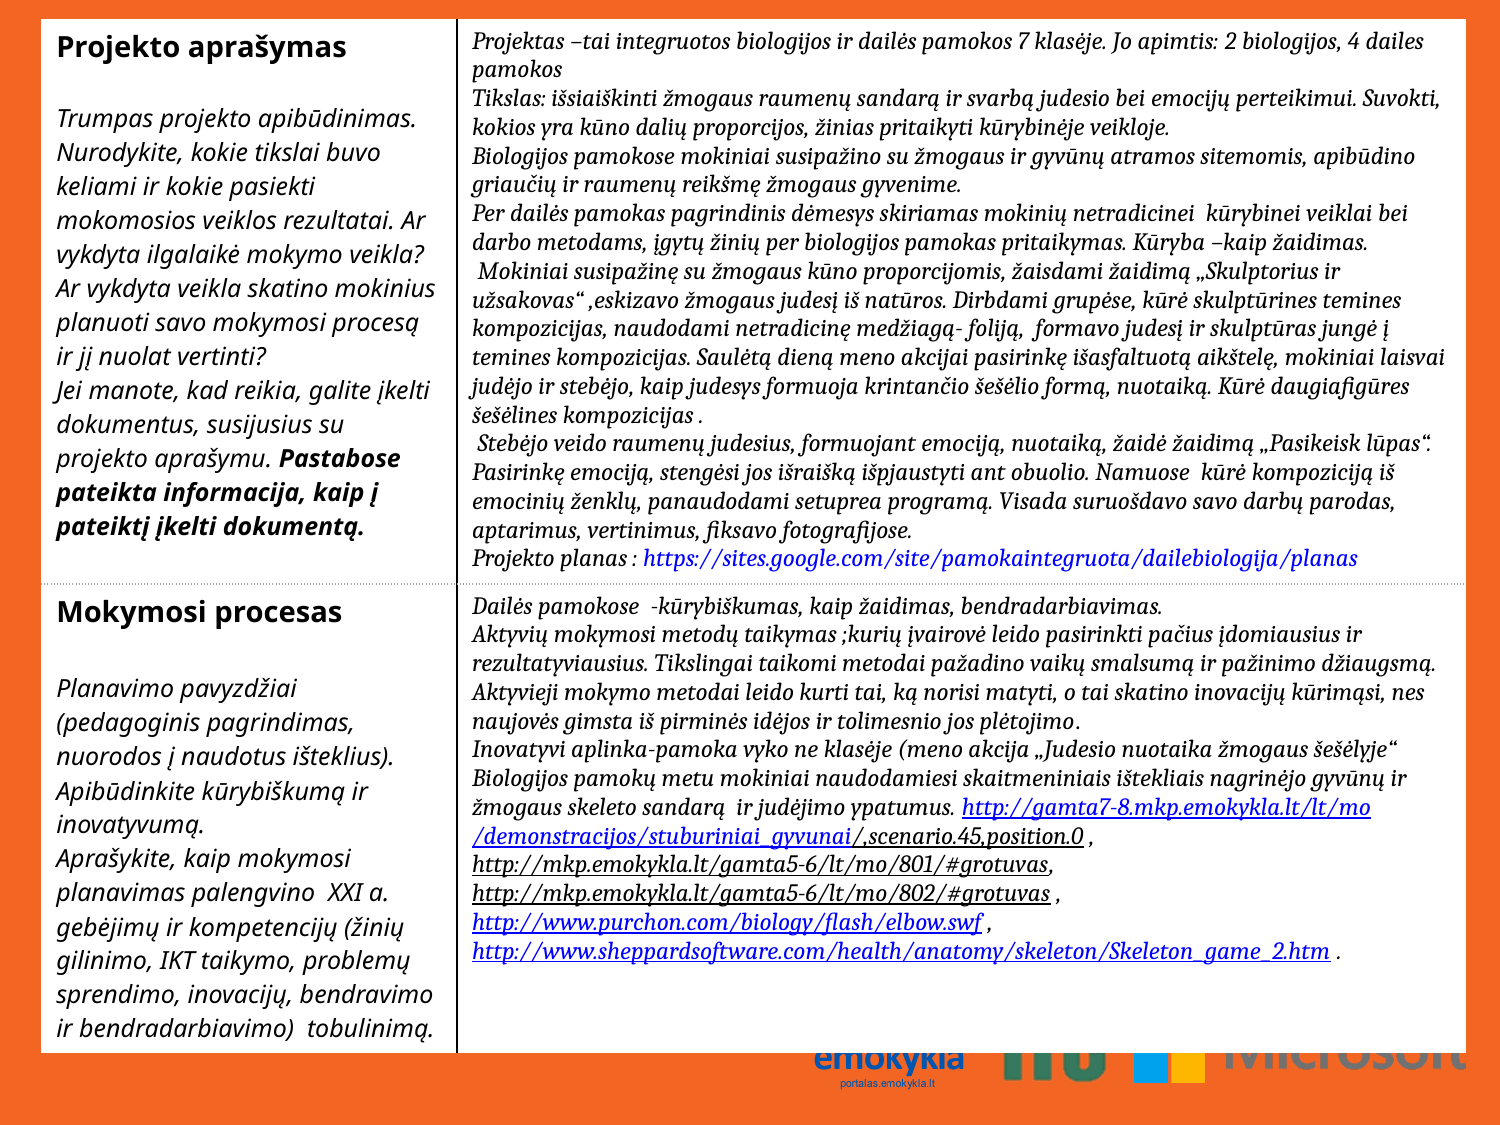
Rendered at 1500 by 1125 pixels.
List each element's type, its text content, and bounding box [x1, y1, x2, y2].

table_header Projektas –tai integruotos biologijos ir dailės pamokos 7 klasėje. Jo apimtis: 2 biologijos, 4 dailes pamokos Tikslas: išsiaiškinti žmogaus raumenų sandarą ir svarbą judesio bei emocijų perteikimui. Suvokti, kokios yra kūno dalių proporcijos, žinias pritaikyti kūrybinėje veikloje. Biologijos pamokose mokiniai susipažino su žmogaus ir gyvūnų atramos sitemomis, apibūdino griaučių ir raumenų reikšmę žmogaus gyvenime. Per dailės pamokas pagrindinis dėmesys skiriamas mokinių netradicinei kūrybinei veiklai bei darbo metodams, įgytų žinių per biologijos pamokas pritaikymas. Kūryba –kaip žaidimas. Mokiniai susipažinę su žmogaus kūno proporcijomis, žaisdami žaidimą „Skulptorius ir užsakovas“ ,eskizavo žmogaus judesį iš natūros. Dirbdami grupėse, kūrė skulptūrines temines kompozicijas, naudodami netradicinę medžiagą- foliją, formavo judesį ir skulptūras jungė į temines kompozicijas. Saulėtą dieną meno akcijai pasirinkę išasfaltuotą aikštelę, mokiniai laisvai judėjo ir stebėjo, kaip judesys formuoja krintančio šešėlio formą, nuotaiką. Kūrė daugiafigūres šešėlines kompozicijas . Stebėjo veido raumenų judesius, formuojant emociją, nuotaiką, žaidė žaidimą „Pasikeisk lūpas“. Pasirinkę emociją, stengėsi jos išraišką išpjaustyti ant obuolio. Namuose kūrė kompoziciją iš emocinių ženklų, panaudodami setuprea programą. Visada suruošdavo savo darbų parodas, aptarimus, vertinimus, fiksavo fotografijose. Projekto planas : https://sites.google.com/site/pamokaintegruota/dailebiologija/planas [458, 19, 1466, 584]
table_cell Mokymosi procesas Planavimo pavyzdžiai (pedagoginis pagrindimas, nuorodos į naudotus išteklius). Apibūdinkite kūrybiškumą ir inovatyvumą. Aprašykite, kaip mokymosi planavimas palengvino XXI a. gebėjimų ir kompetencijų (žinių gilinimo, IKT taikymo, problemų sprendimo, inovacijų, bendravimo ir bendradarbiavimo) tobulinimą. [41, 584, 456, 1053]
table_header Projekto aprašymas Trumpas projekto apibūdinimas. Nurodykite, kokie tikslai buvo keliami ir kokie pasiekti mokomosios veiklos rezultatai. Ar vykdyta ilgalaikė mokymo veikla? Ar vykdyta veikla skatino mokinius planuoti savo mokymosi procesą ir jį nuolat vertinti? Jei manote, kad reikia, galite įkelti dokumentus, susijusius su projekto aprašymu. Pastabose pateikta informacija, kaip į pateiktį įkelti dokumentą. [41, 19, 456, 584]
table_cell Dailės pamokose -kūrybiškumas, kaip žaidimas, bendradarbiavimas. Aktyvių mokymosi metodų taikymas ;kurių įvairovė leido pasirinkti pačius įdomiausius ir rezultatyviausius. Tikslingai taikomi metodai pažadino vaikų smalsumą ir pažinimo džiaugsmą. Aktyvieji mokymo metodai leido kurti tai, ką norisi matyti, o tai skatino inovacijų kūrimąsi, nes naujovės gimsta iš pirminės idėjos ir tolimesnio jos plėtojimo. Inovatyvi aplinka-pamoka vyko ne klasėje (meno akcija „Judesio nuotaika žmogaus šešėlyje“ Biologijos pamokų metu mokiniai naudodamiesi skaitmeniniais ištekliais nagrinėjo gyvūnų ir žmogaus skeleto sandarą ir judėjimo ypatumus. http://gamta7-8.mkp.emokykla.lt/lt/mo/demonstracijos/stuburiniai_gyvunai/,scenario.45,position.0 , http://mkp.emokykla.lt/gamta5-6/lt/mo/801/#grotuvas, http://mkp.emokykla.lt/gamta5-6/lt/mo/802/#grotuvas , http://www.purchon.com/biology/flash/elbow.swf , http://www.sheppardsoftware.com/health/anatomy/skeleton/Skeleton_game_2.htm . [458, 584, 1466, 1053]
picture [0, 0, 1500, 1125]
